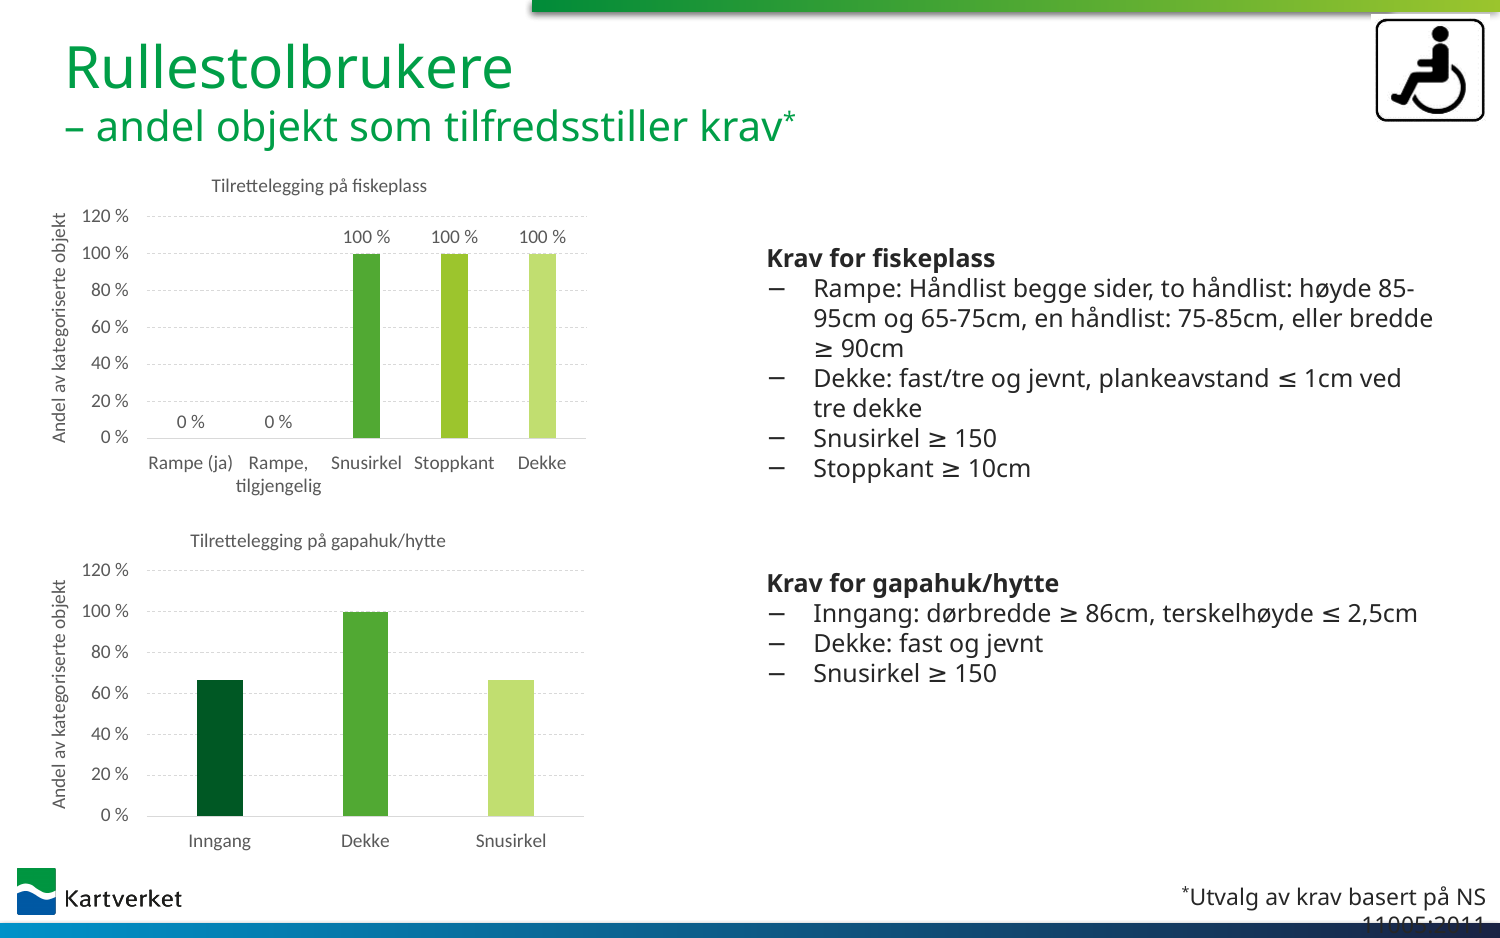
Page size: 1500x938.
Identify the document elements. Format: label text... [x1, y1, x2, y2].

text_box *Utvalg av krav basert på NS 11005:2011 [1068, 873, 1500, 938]
text_box Krav for fiskeplass Rampe: Håndlist begge sider, to håndlist: høyde 85-95cm og 65-75cm, en håndlist: 75-85cm, eller bredde ≥ 90cm Dekke: fast/tre og jevnt, plankeavstand ≤ 1cm ved tre dekke Snusirkel ≥ 150 Stoppkant ≥ 10cm [751, 235, 1452, 490]
picture [41, 520, 596, 859]
text_box Krav for gapahuk/hytte Inngang: dørbredde ≥ 86cm, terskelhøyde ≤ 2,5cm Dekke: fast og jevnt Snusirkel ≥ 150 [751, 560, 1452, 695]
picture [1371, 13, 1491, 127]
text_box Rullestolbrukere – andel objekt som tilfredsstiller krav* [49, 29, 1431, 158]
picture [41, 166, 598, 505]
